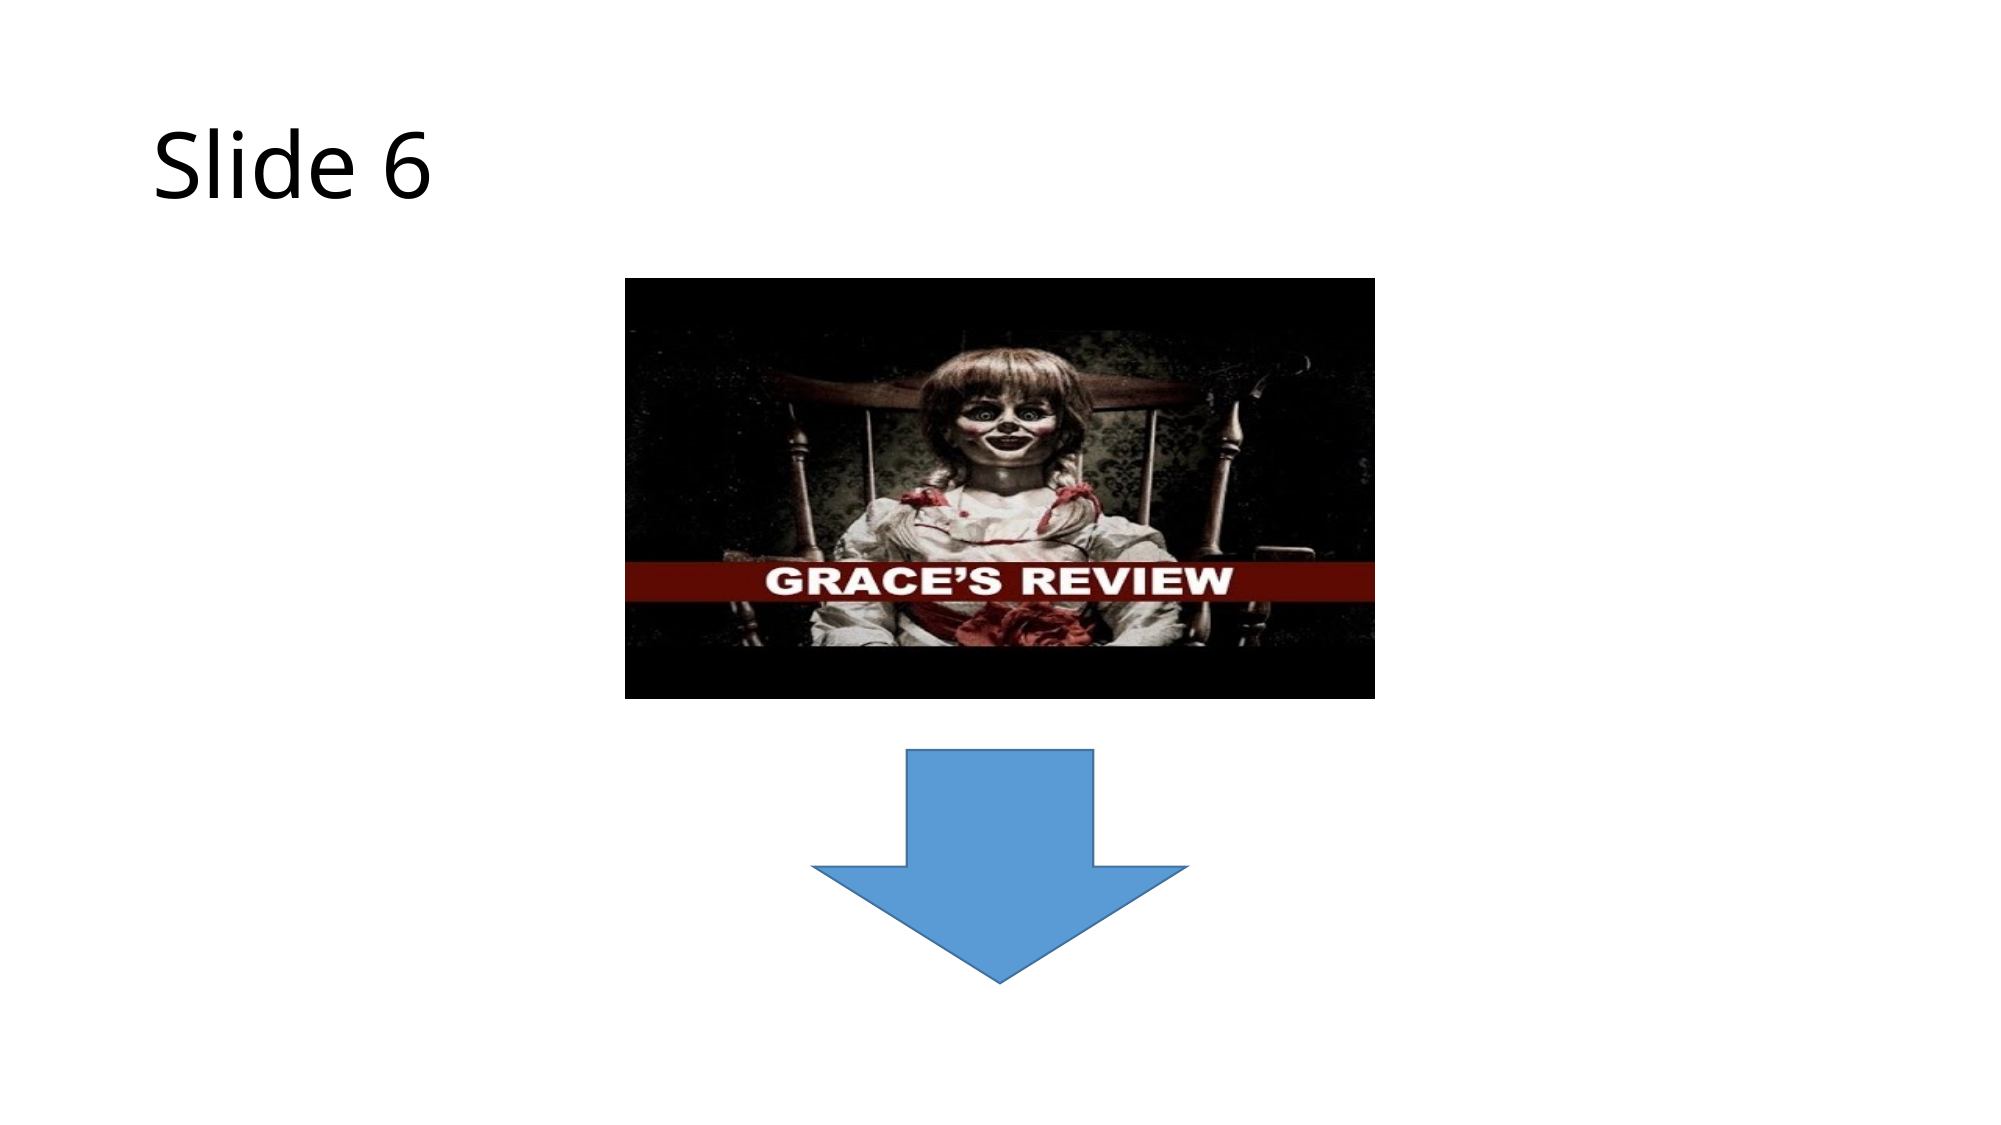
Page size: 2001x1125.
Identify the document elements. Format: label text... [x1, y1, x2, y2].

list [624, 277, 1375, 700]
text_box [809, 748, 1191, 985]
title Slide 6 [137, 59, 1863, 278]
